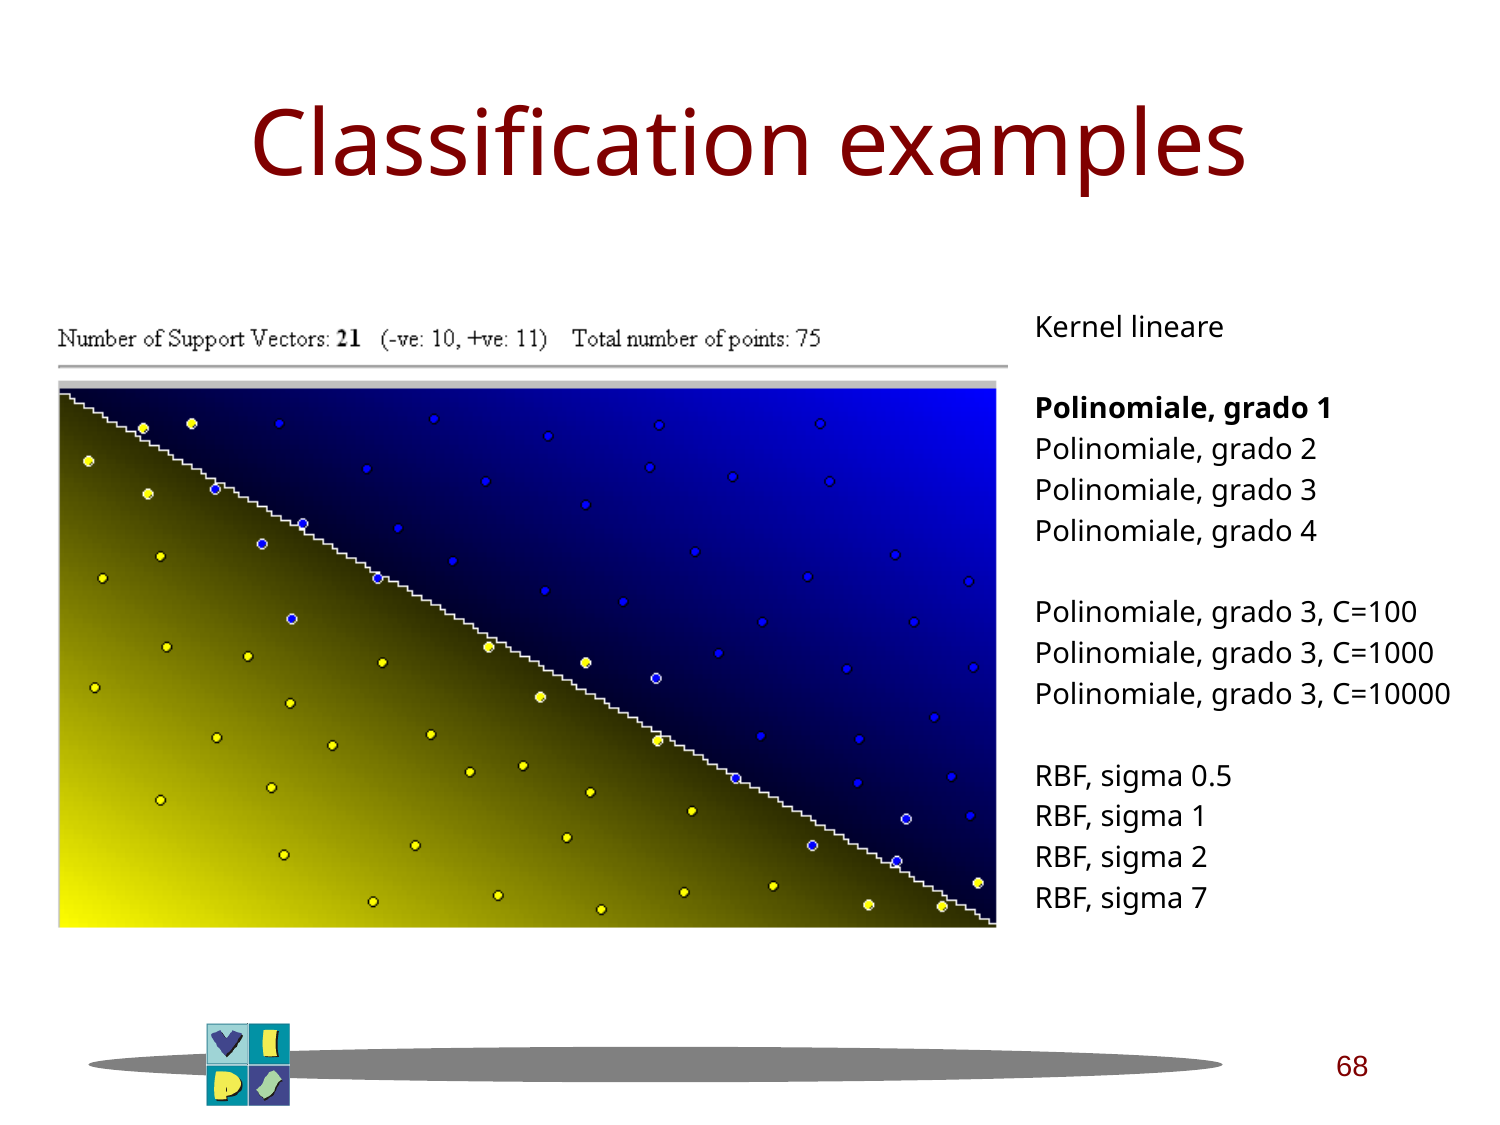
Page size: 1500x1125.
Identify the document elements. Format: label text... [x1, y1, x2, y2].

title Classification examples [75, 45, 1425, 233]
list Kernel lineare Polinomiale, grado 1 Polinomiale, grado 2 Polinomiale, grado 3 Polinomiale, grado 4 Polinomiale, grado 3, C=100 Polinomiale, grado 3, C=1000 Polinomiale, grado 3, C=10000 RBF, sigma 0.5 RBF, sigma 1 RBF, sigma 2 RBF, sigma 7 [1019, 300, 1500, 997]
picture [46, 316, 1008, 938]
picture [206, 1023, 290, 1106]
slide_number 68 [1033, 1039, 1384, 1118]
